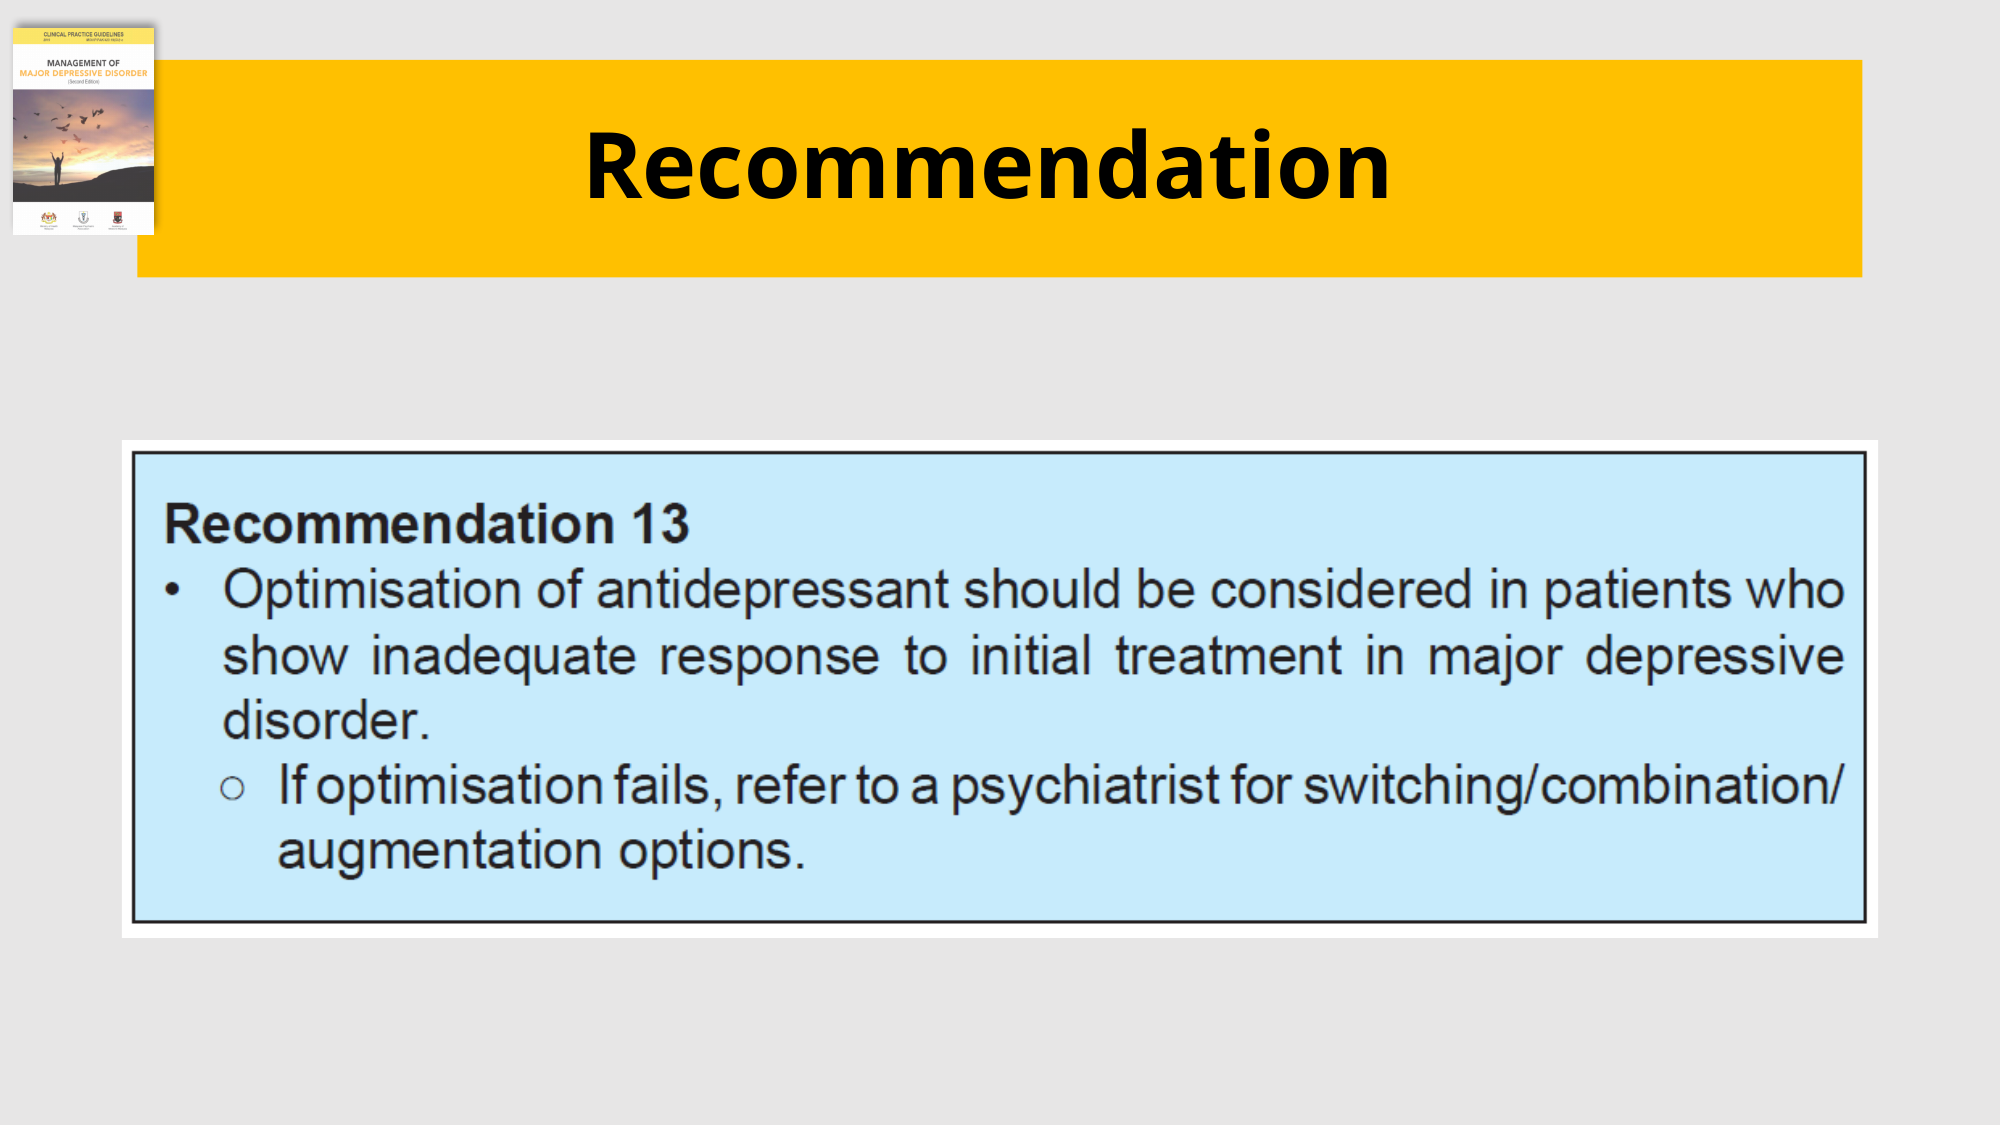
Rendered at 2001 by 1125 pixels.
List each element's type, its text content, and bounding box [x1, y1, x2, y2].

picture [121, 440, 1879, 938]
picture [13, 28, 154, 235]
title Recommendation [137, 59, 1863, 278]
